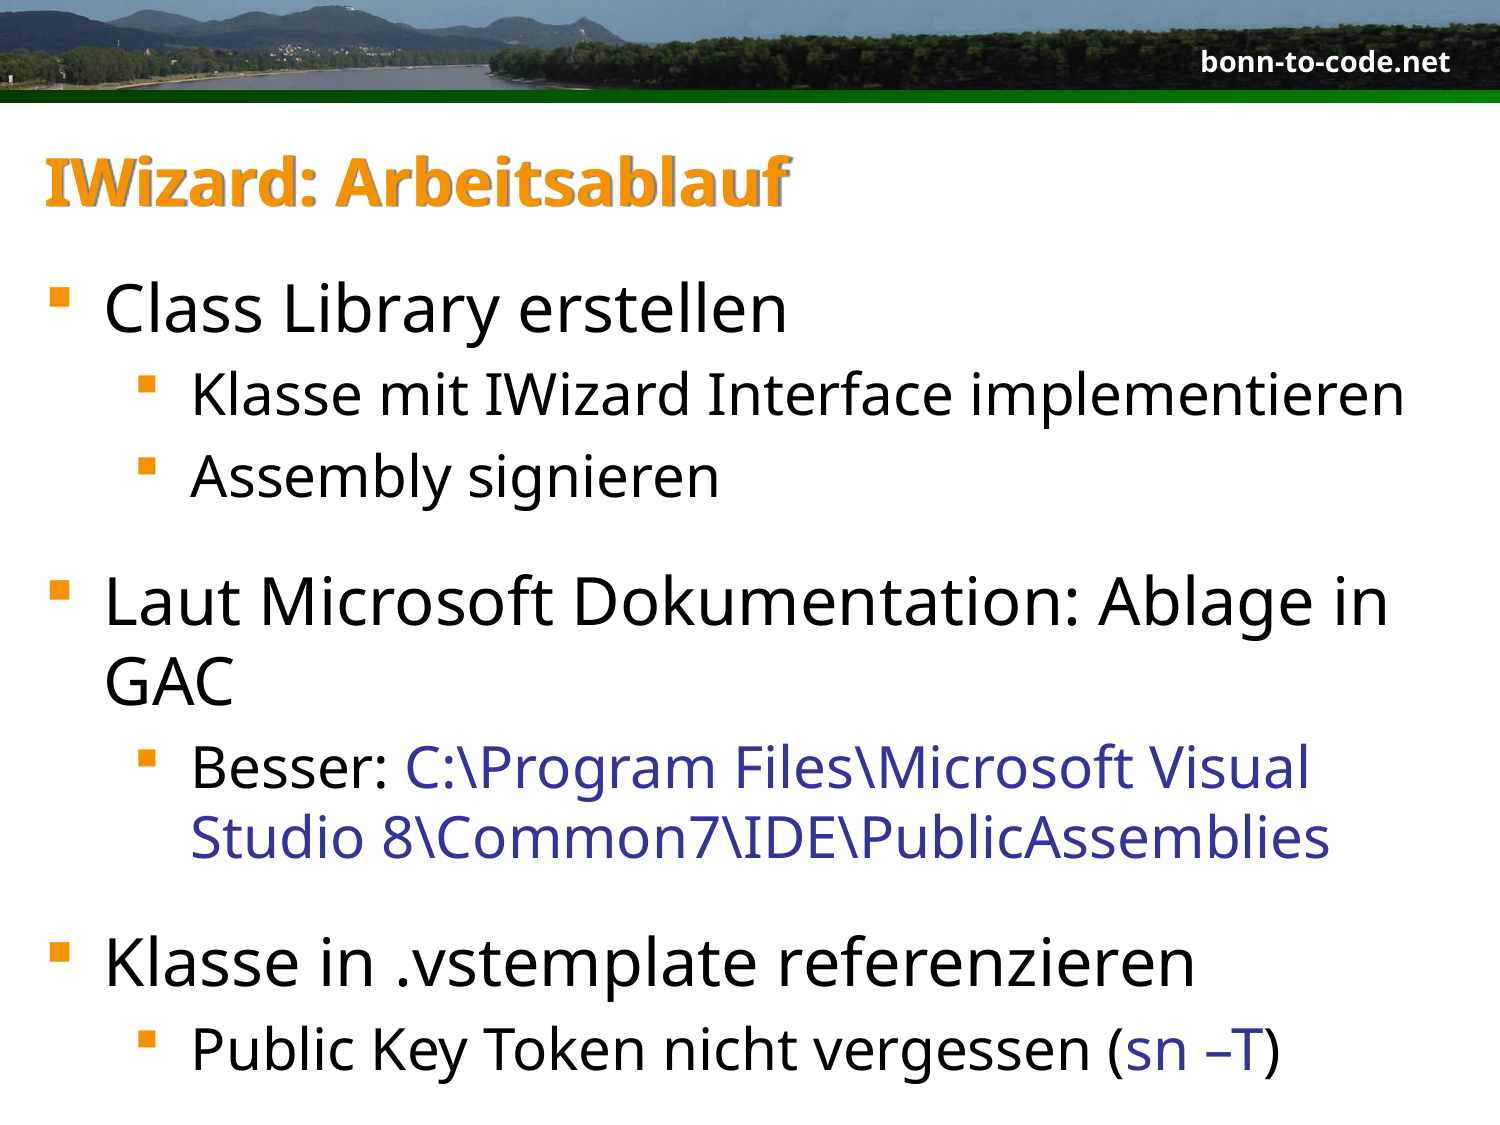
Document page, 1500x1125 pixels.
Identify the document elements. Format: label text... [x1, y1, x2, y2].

title IWizard: Arbeitsablauf [29, 101, 1471, 257]
list Class Library erstellen Klasse mit IWizard Interface implementieren Assembly signieren Laut Microsoft Dokumentation: Ablage in GAC Besser: C:\Program Files\Microsoft Visual Studio 8\Common7\IDE\PublicAssemblies Klasse in .vstemplate referenzieren Public Key Token nicht vergessen (sn –T) [29, 257, 1471, 1114]
picture [0, 0, 1500, 90]
